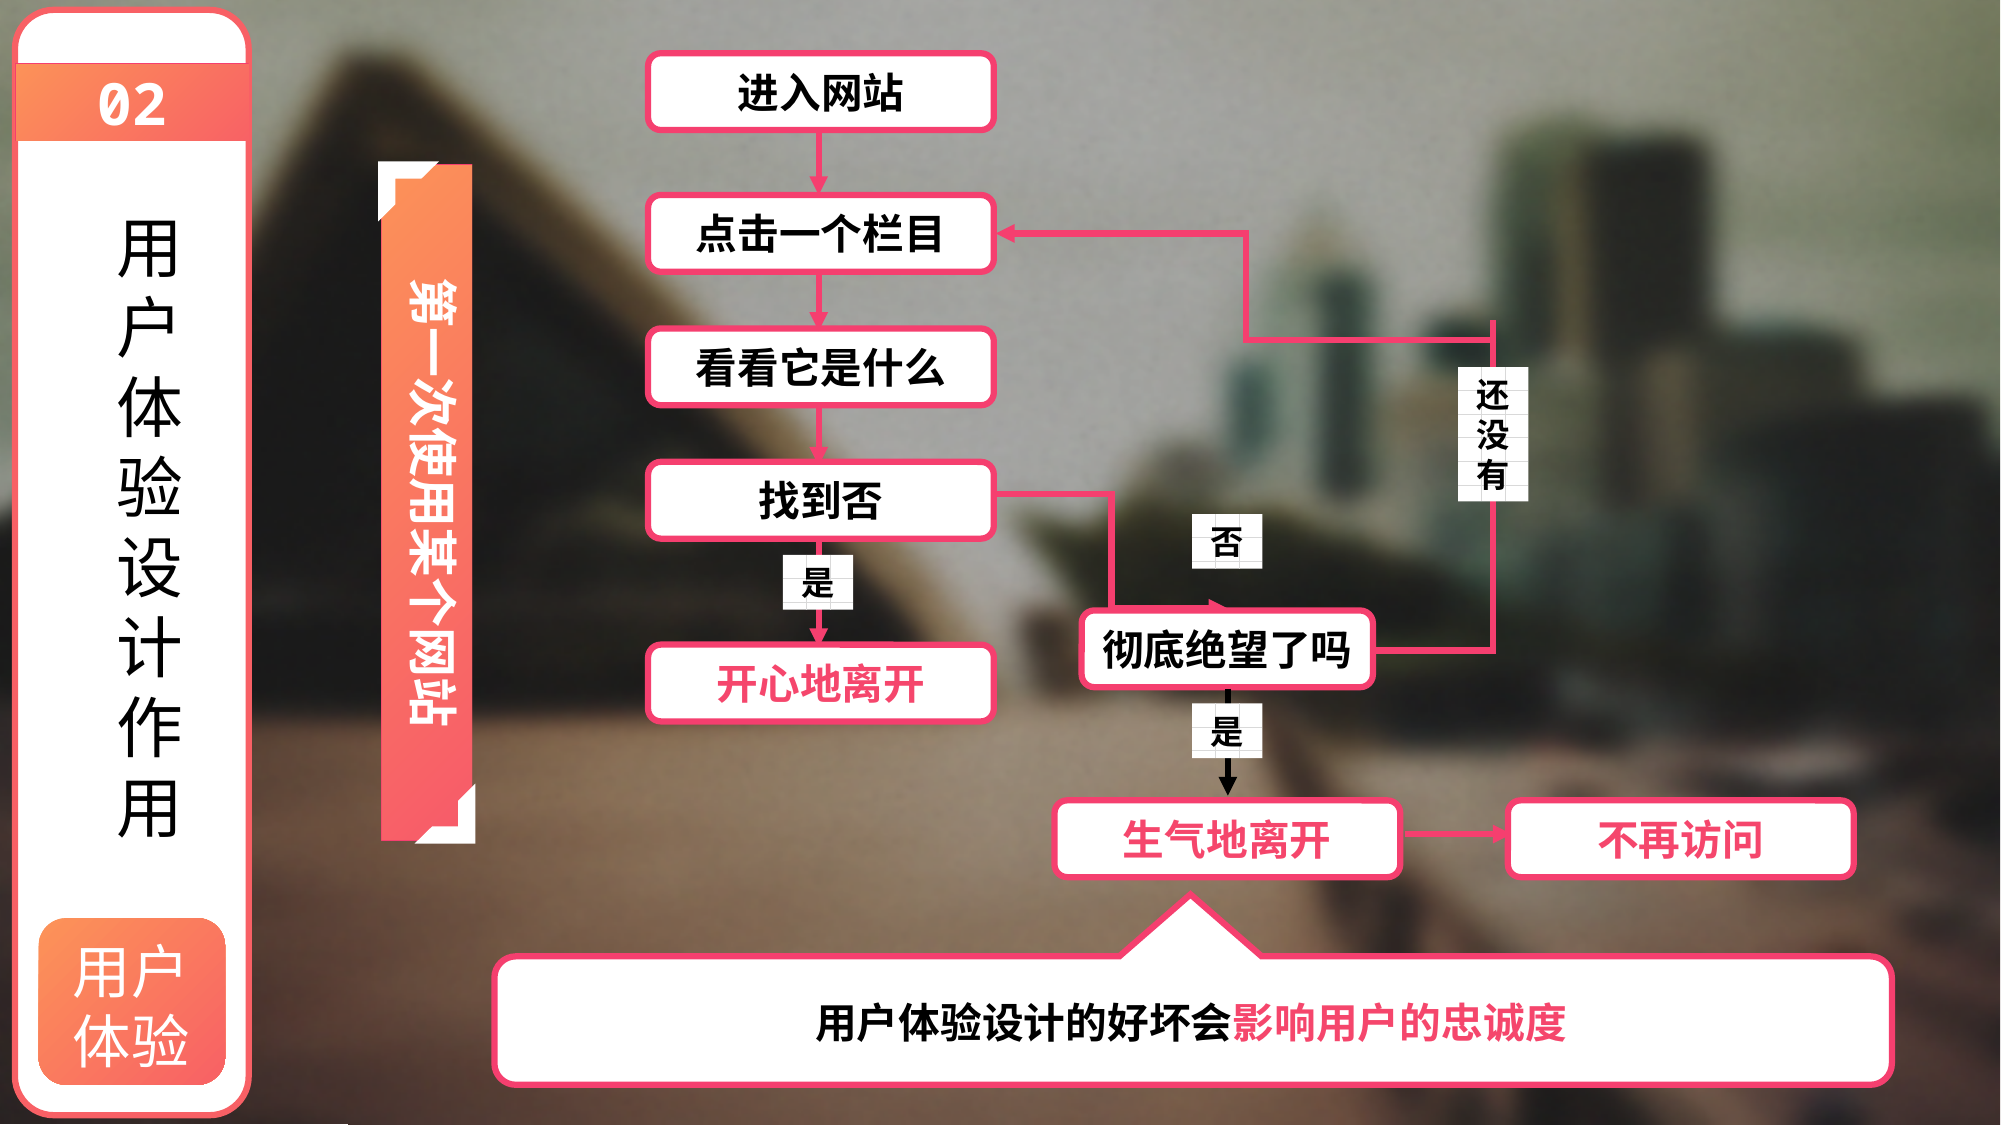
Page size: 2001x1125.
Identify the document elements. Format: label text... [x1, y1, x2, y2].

text_box 用户体验 [38, 928, 224, 1083]
text_box [43, 917, 220, 928]
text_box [381, 164, 473, 841]
text_box 用户体验设计作用 [101, 198, 161, 853]
text_box 开心地离开 [646, 643, 995, 723]
text_box 否 [1228, 514, 1263, 569]
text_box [494, 894, 1892, 1085]
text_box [995, 233, 1497, 340]
text_box 还没有 [1458, 367, 1493, 502]
text_box 进入网站 [646, 52, 995, 132]
text_box 是 [819, 554, 854, 610]
text_box 找到否 [646, 460, 995, 540]
text_box 还没有 [1494, 367, 1529, 502]
text_box 生气地离开 [1053, 799, 1402, 879]
text_box 不再访问 [1506, 799, 1855, 879]
text_box 是 [1192, 703, 1227, 759]
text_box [995, 494, 1228, 609]
text_box [13, 8, 250, 1117]
text_box 看看它是什么 [646, 327, 995, 407]
text_box 是 [1228, 703, 1263, 759]
text_box 02 [14, 63, 250, 142]
text_box 是 [782, 554, 818, 610]
text_box 点击一个栏目 [646, 193, 995, 273]
text_box 彻底绝望了吗 [1080, 609, 1374, 689]
